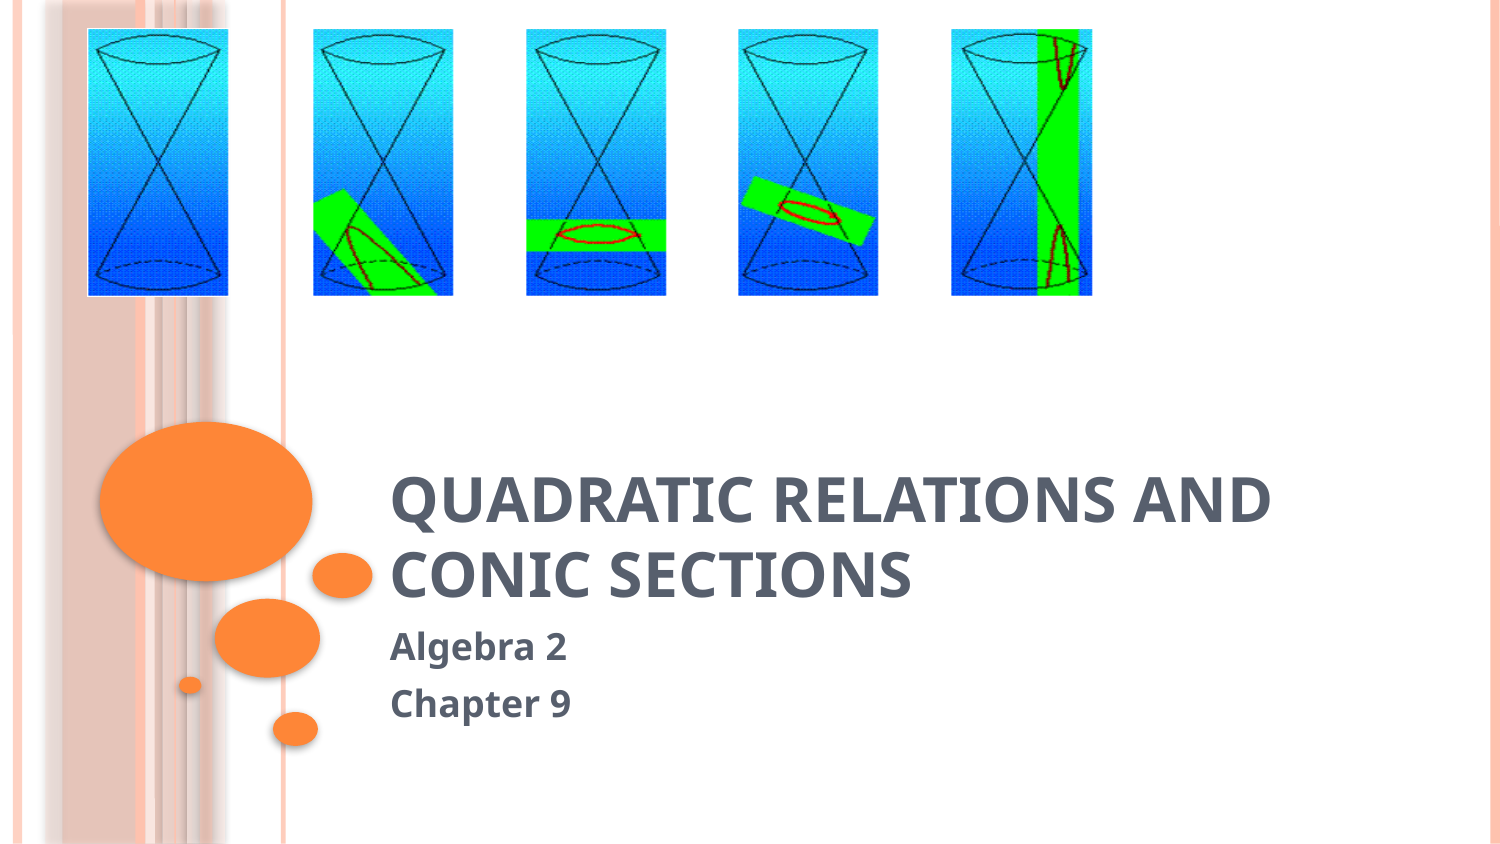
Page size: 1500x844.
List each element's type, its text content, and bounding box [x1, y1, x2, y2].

title Quadratic Relations and Conic Sections [375, 384, 1388, 615]
picture [949, 27, 1095, 297]
picture [524, 27, 668, 297]
picture [311, 27, 456, 297]
subtitle Algebra 2 Chapter 9 [375, 615, 1388, 785]
picture [736, 27, 881, 297]
picture [86, 27, 231, 297]
